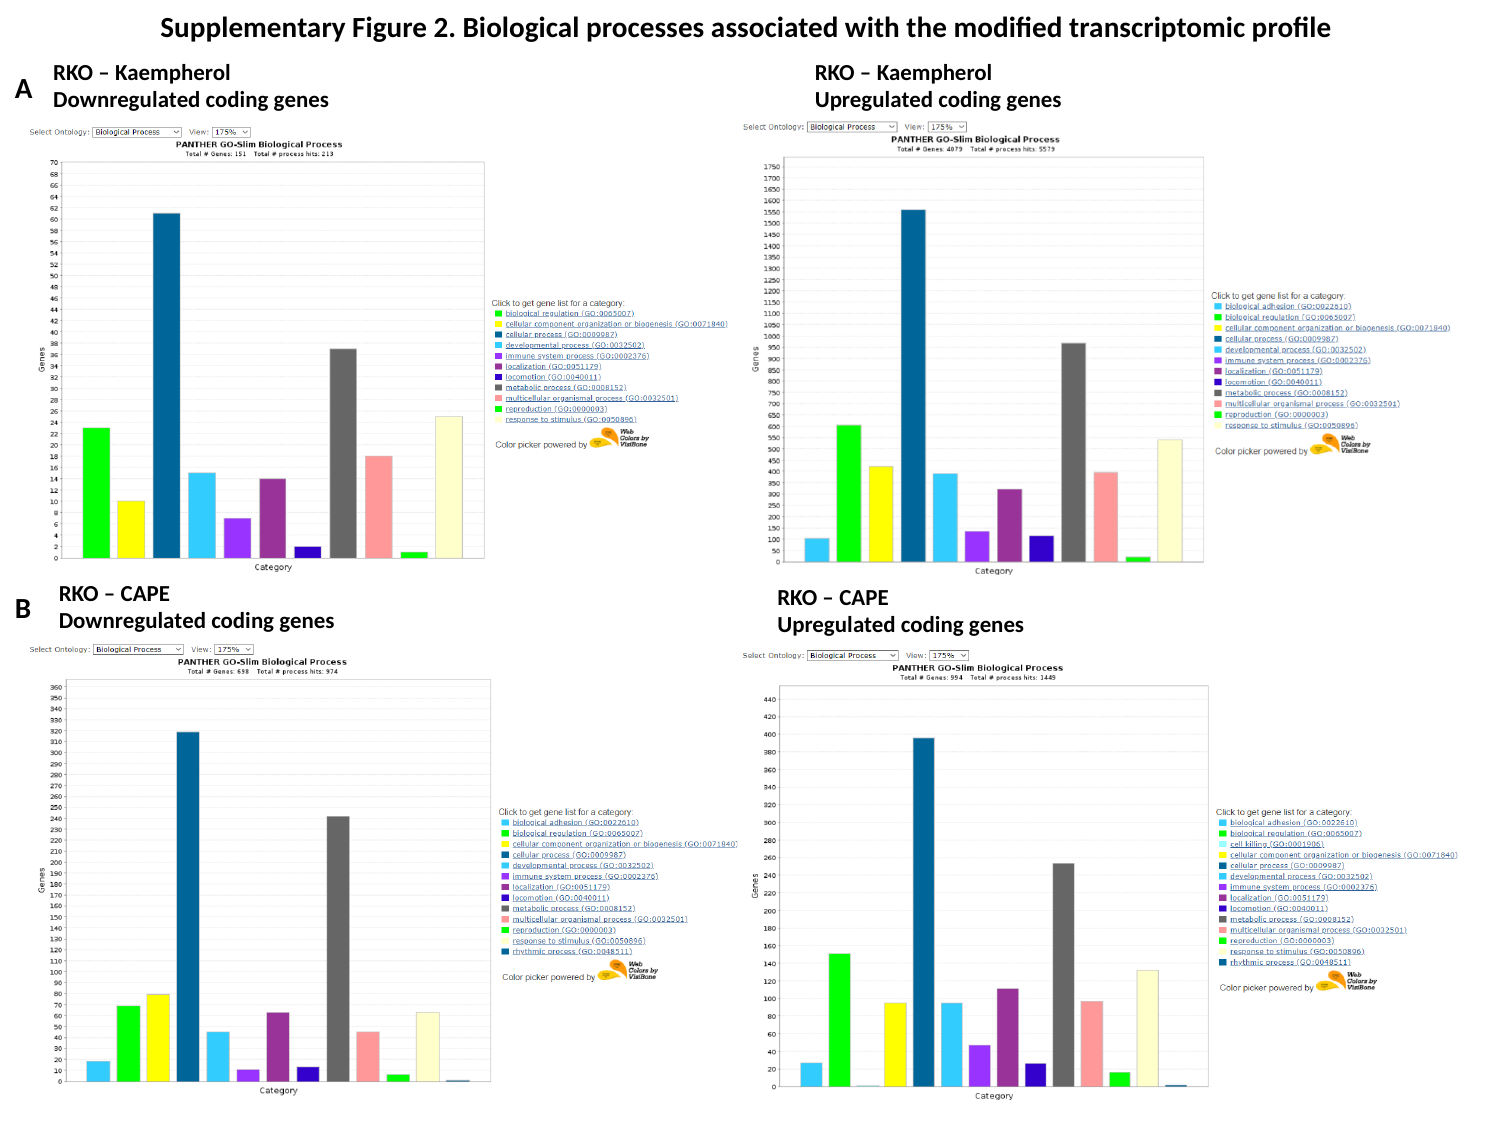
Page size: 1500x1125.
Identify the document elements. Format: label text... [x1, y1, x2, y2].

picture [24, 111, 1463, 576]
text_box B [0, 582, 50, 633]
text_box RKO – Kaempherol Upregulated coding genes [800, 49, 1200, 110]
text_box A [0, 62, 50, 113]
text_box RKO – CAPE Downregulated coding genes [43, 584, 494, 635]
text_box RKO – CAPE Upregulated coding genes [762, 584, 1213, 645]
text_box RKO – Kaempherol Downregulated coding genes [38, 49, 489, 119]
picture [24, 637, 1471, 1101]
text_box Supplementary Figure 2. Biological processes associated with the modified transcriptomic profile [0, 1, 1500, 52]
